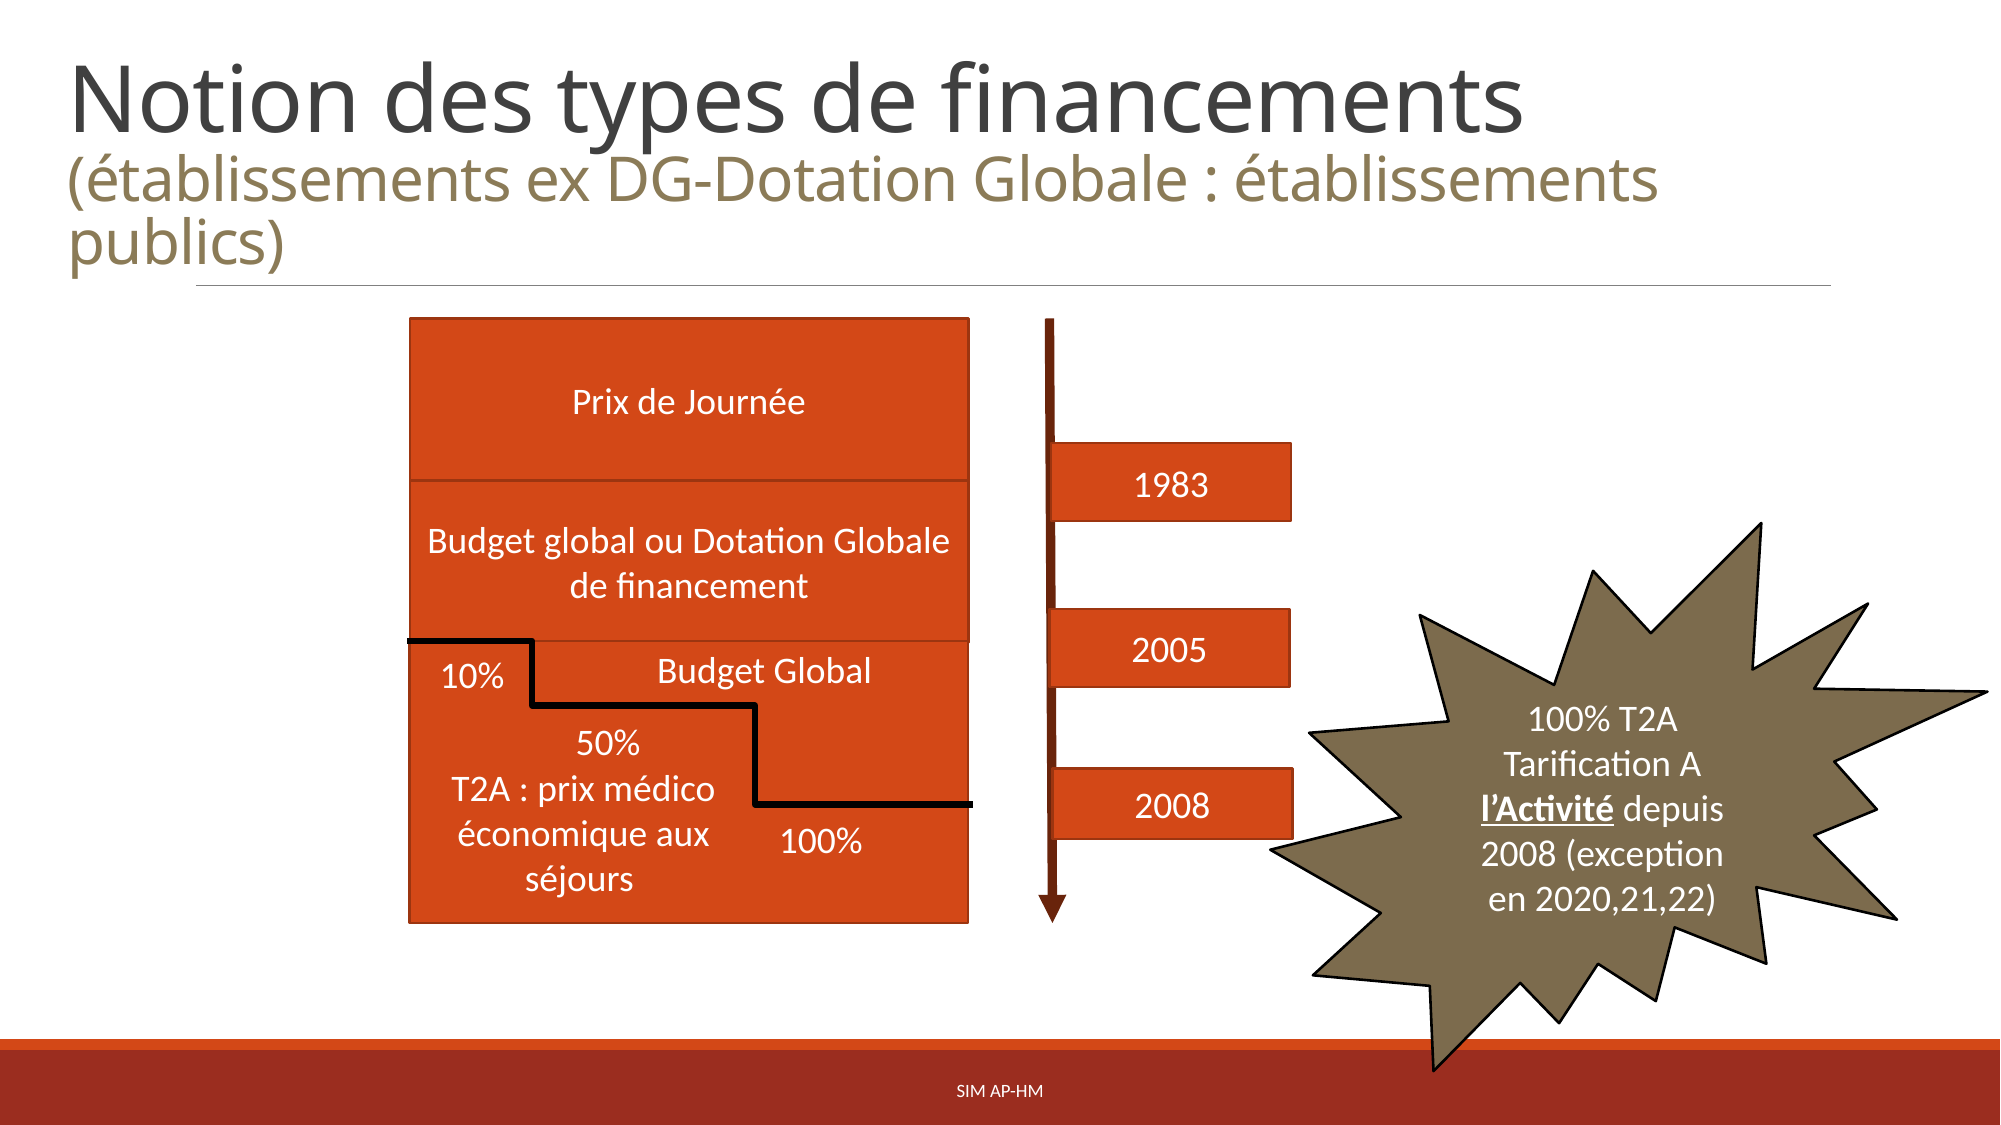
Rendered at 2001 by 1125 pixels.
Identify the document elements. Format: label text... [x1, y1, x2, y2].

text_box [406, 317, 1293, 924]
footer SIM AP-HM [604, 1059, 1396, 1120]
title Notion des types de financements (établissements ex DG-Dotation Globale : établissements publics) [52, 47, 1830, 285]
text_box 100% T2A Tarification A l’Activité depuis 2008 (exception en 2020,21,22) [1301, 521, 1989, 1073]
